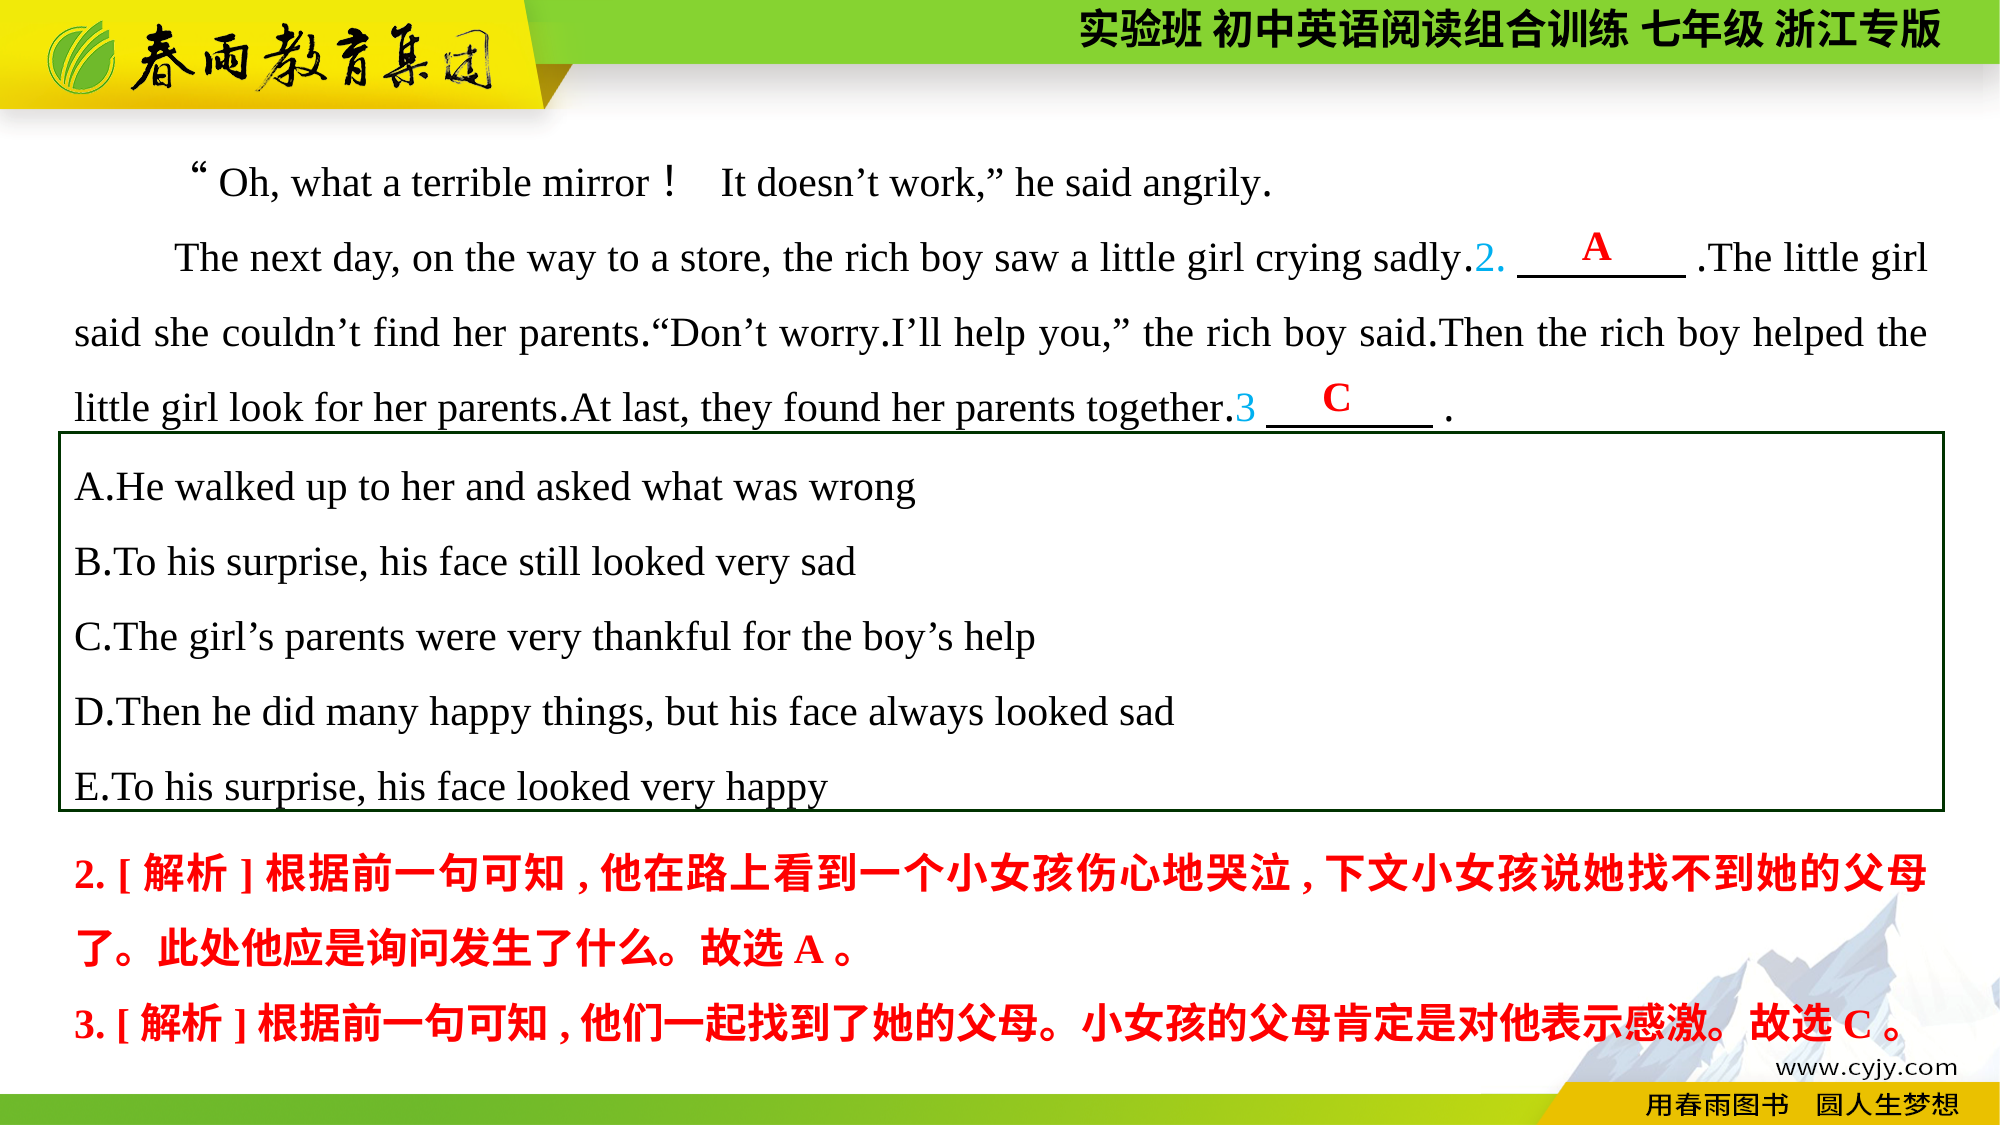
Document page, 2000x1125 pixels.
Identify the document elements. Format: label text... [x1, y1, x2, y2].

list “Oh, what a terrible mirror！ It doesn’t work,” he said angrily. The next day, on the way to a store, the rich boy saw a little girl crying sadly.2. .The little girl said she couldn’t find her parents.“Don’t worry.I’ll help you,” the rich boy said.Then the rich boy helped the little girl look for her parents.At last, they found her parents together.3 . [59, 122, 1944, 426]
text_box A [1567, 211, 1628, 276]
text_box 2. [解析]根据前一句可知,他在路上看到一个小女孩伤心地哭泣,下文小女孩说她找不到她的父母了。此处他应是询问发生了什么。故选A。 3. [解析]根据前一句可知,他们一起找到了她的父母。小女孩的父母肯定是对他表示感激。故选C。 [59, 813, 1944, 1054]
text_box A.He walked up to her and asked what was wrong B.To his surprise, his face still looked very sad C.The girl’s parents were very thankful for the boy’s help D.Then he did many happy things, but his face always looked sad E.To his surprise, his face looked very happy [59, 426, 1944, 432]
text_box [59, 432, 1944, 811]
text_box C [1307, 362, 1368, 428]
picture [0, 0, 2000, 1125]
